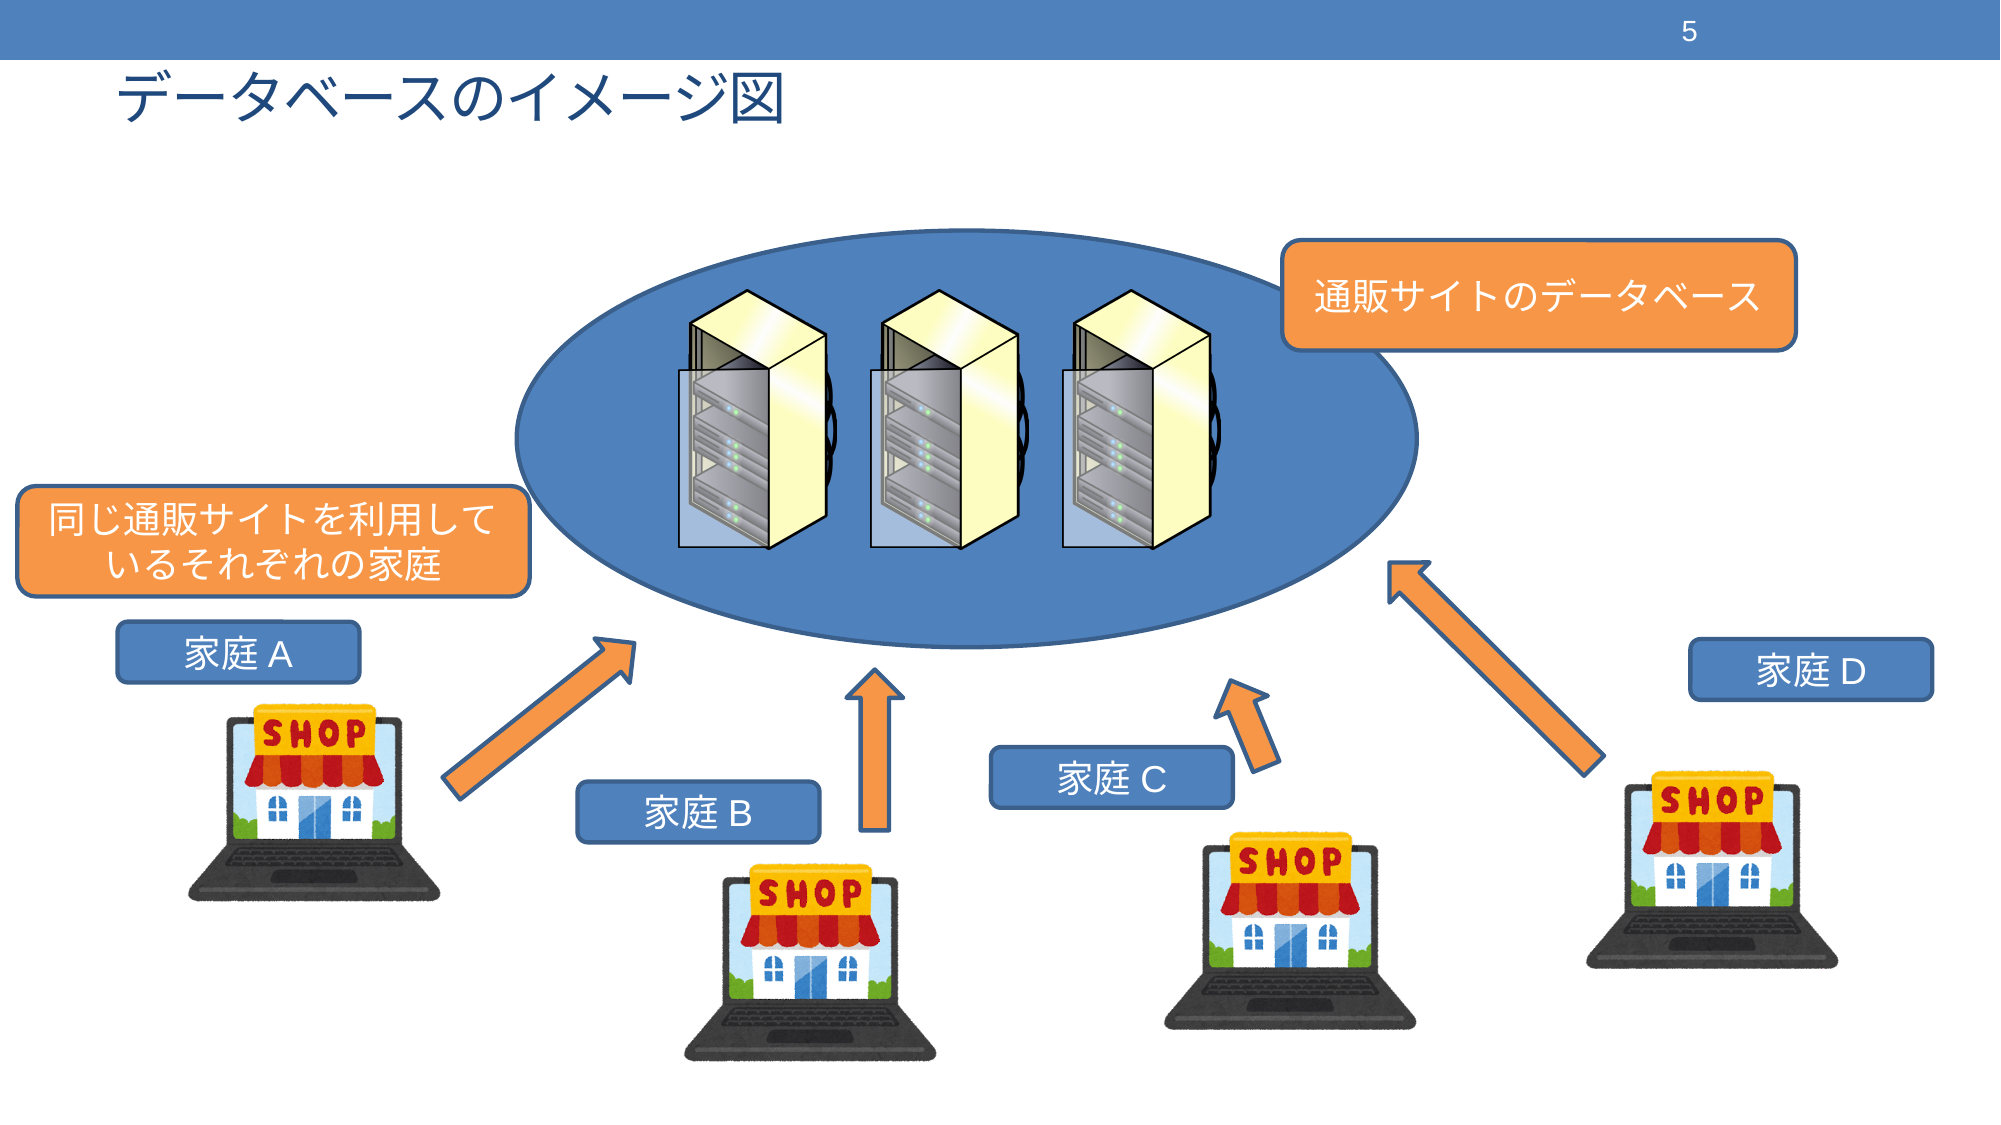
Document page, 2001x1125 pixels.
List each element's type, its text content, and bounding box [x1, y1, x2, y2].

title データベースのイメージ図 [99, 59, 1900, 133]
text_box 家庭C [988, 744, 1236, 810]
picture [182, 682, 448, 922]
text_box [456, 636, 637, 802]
text_box 家庭A [115, 619, 362, 685]
picture [1157, 810, 1424, 1050]
text_box [1213, 678, 1282, 775]
text_box [844, 667, 906, 833]
picture [677, 842, 944, 1082]
slide_number 5 [1666, 3, 1900, 57]
picture [870, 289, 1029, 550]
picture [677, 289, 837, 550]
text_box 家庭D [1688, 636, 1935, 703]
text_box 通販サイトのデータベース [1280, 237, 1799, 353]
text_box [1387, 560, 1598, 772]
picture [1580, 749, 1846, 989]
text_box 家庭B [575, 779, 822, 845]
text_box 同じ通販サイトを利用しているそれぞれの家庭 [15, 483, 532, 599]
text_box [514, 228, 1420, 650]
picture [1062, 289, 1222, 550]
